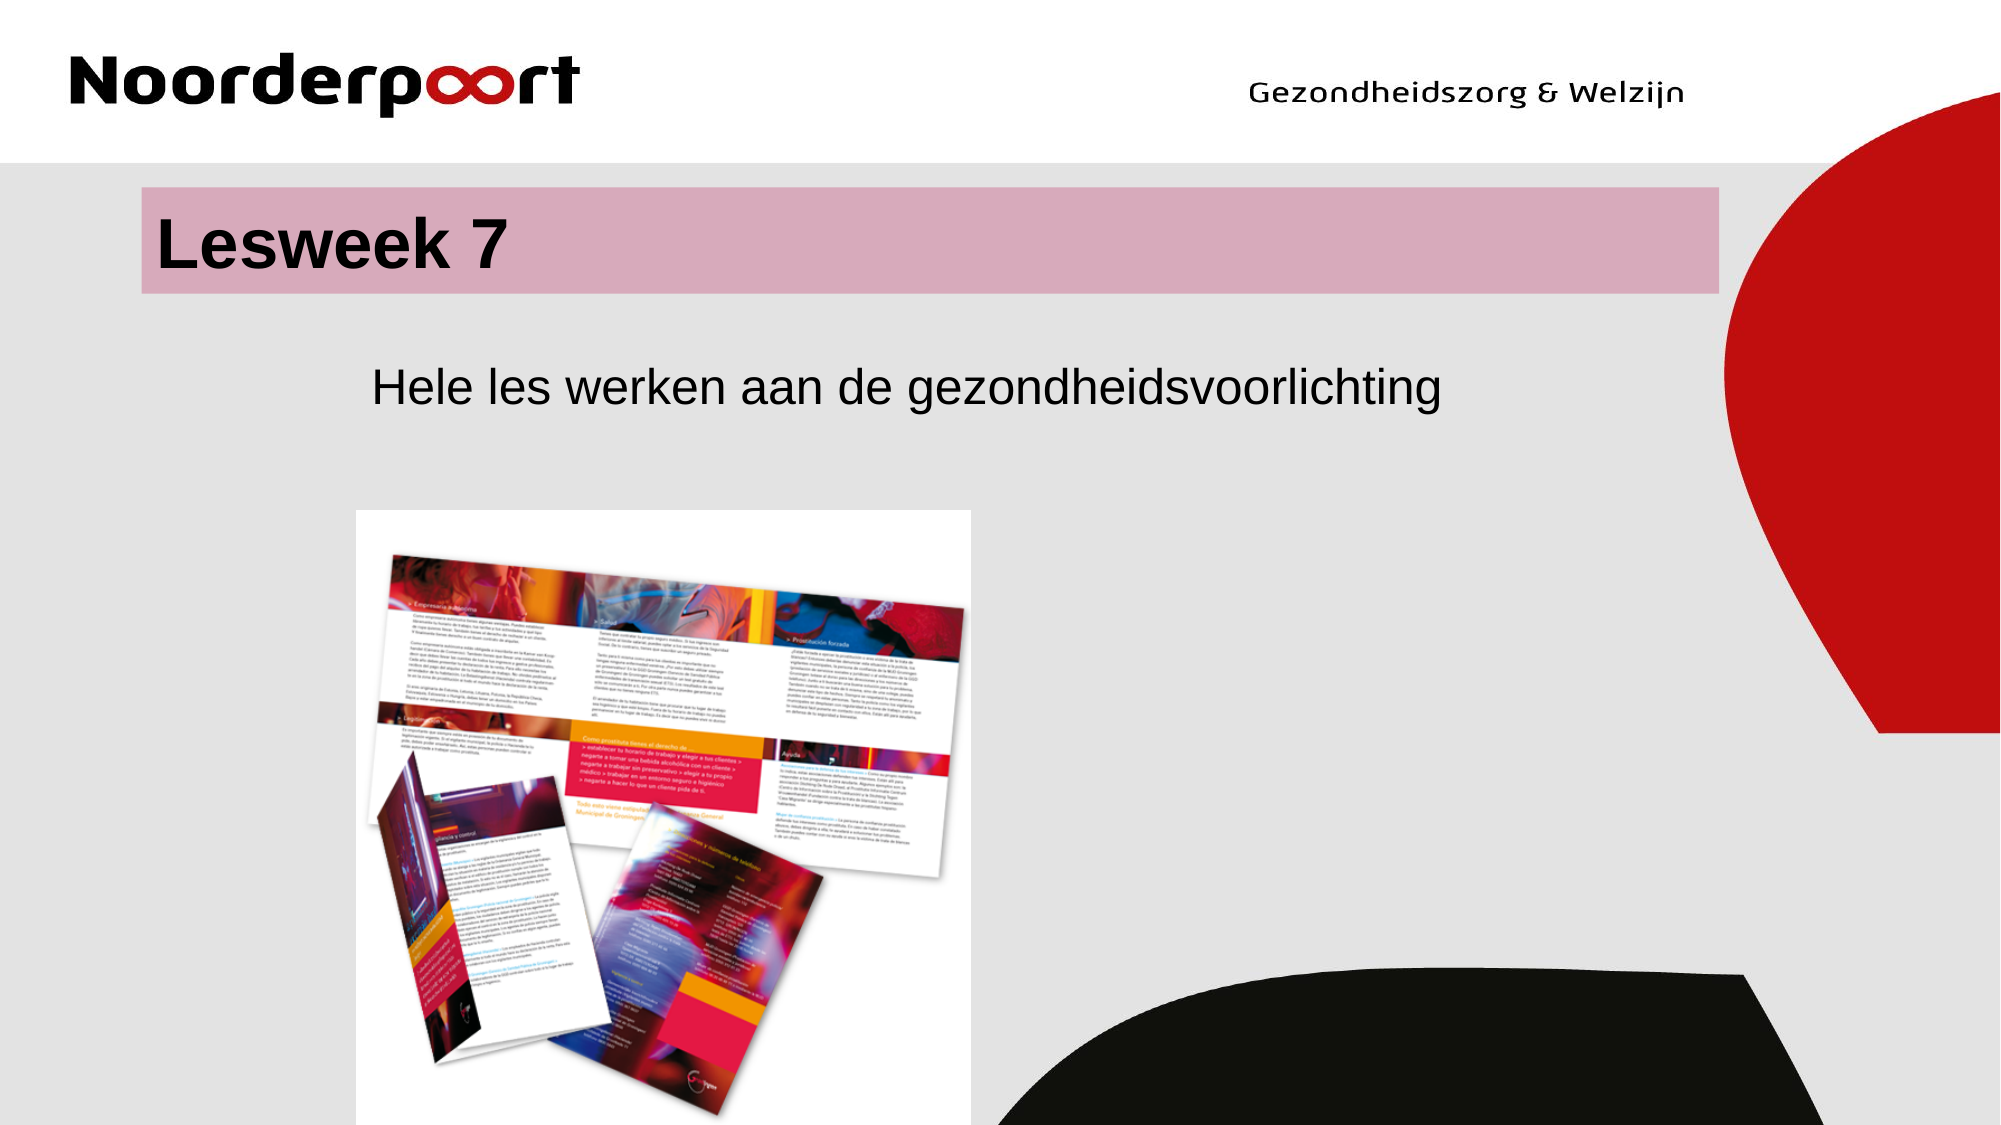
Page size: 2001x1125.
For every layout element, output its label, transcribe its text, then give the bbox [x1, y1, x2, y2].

list Hele les werken aan de gezondheidsvoorlichting [356, 361, 1542, 646]
title Lesweek 7 [141, 187, 1720, 294]
picture [0, 0, 2001, 1125]
